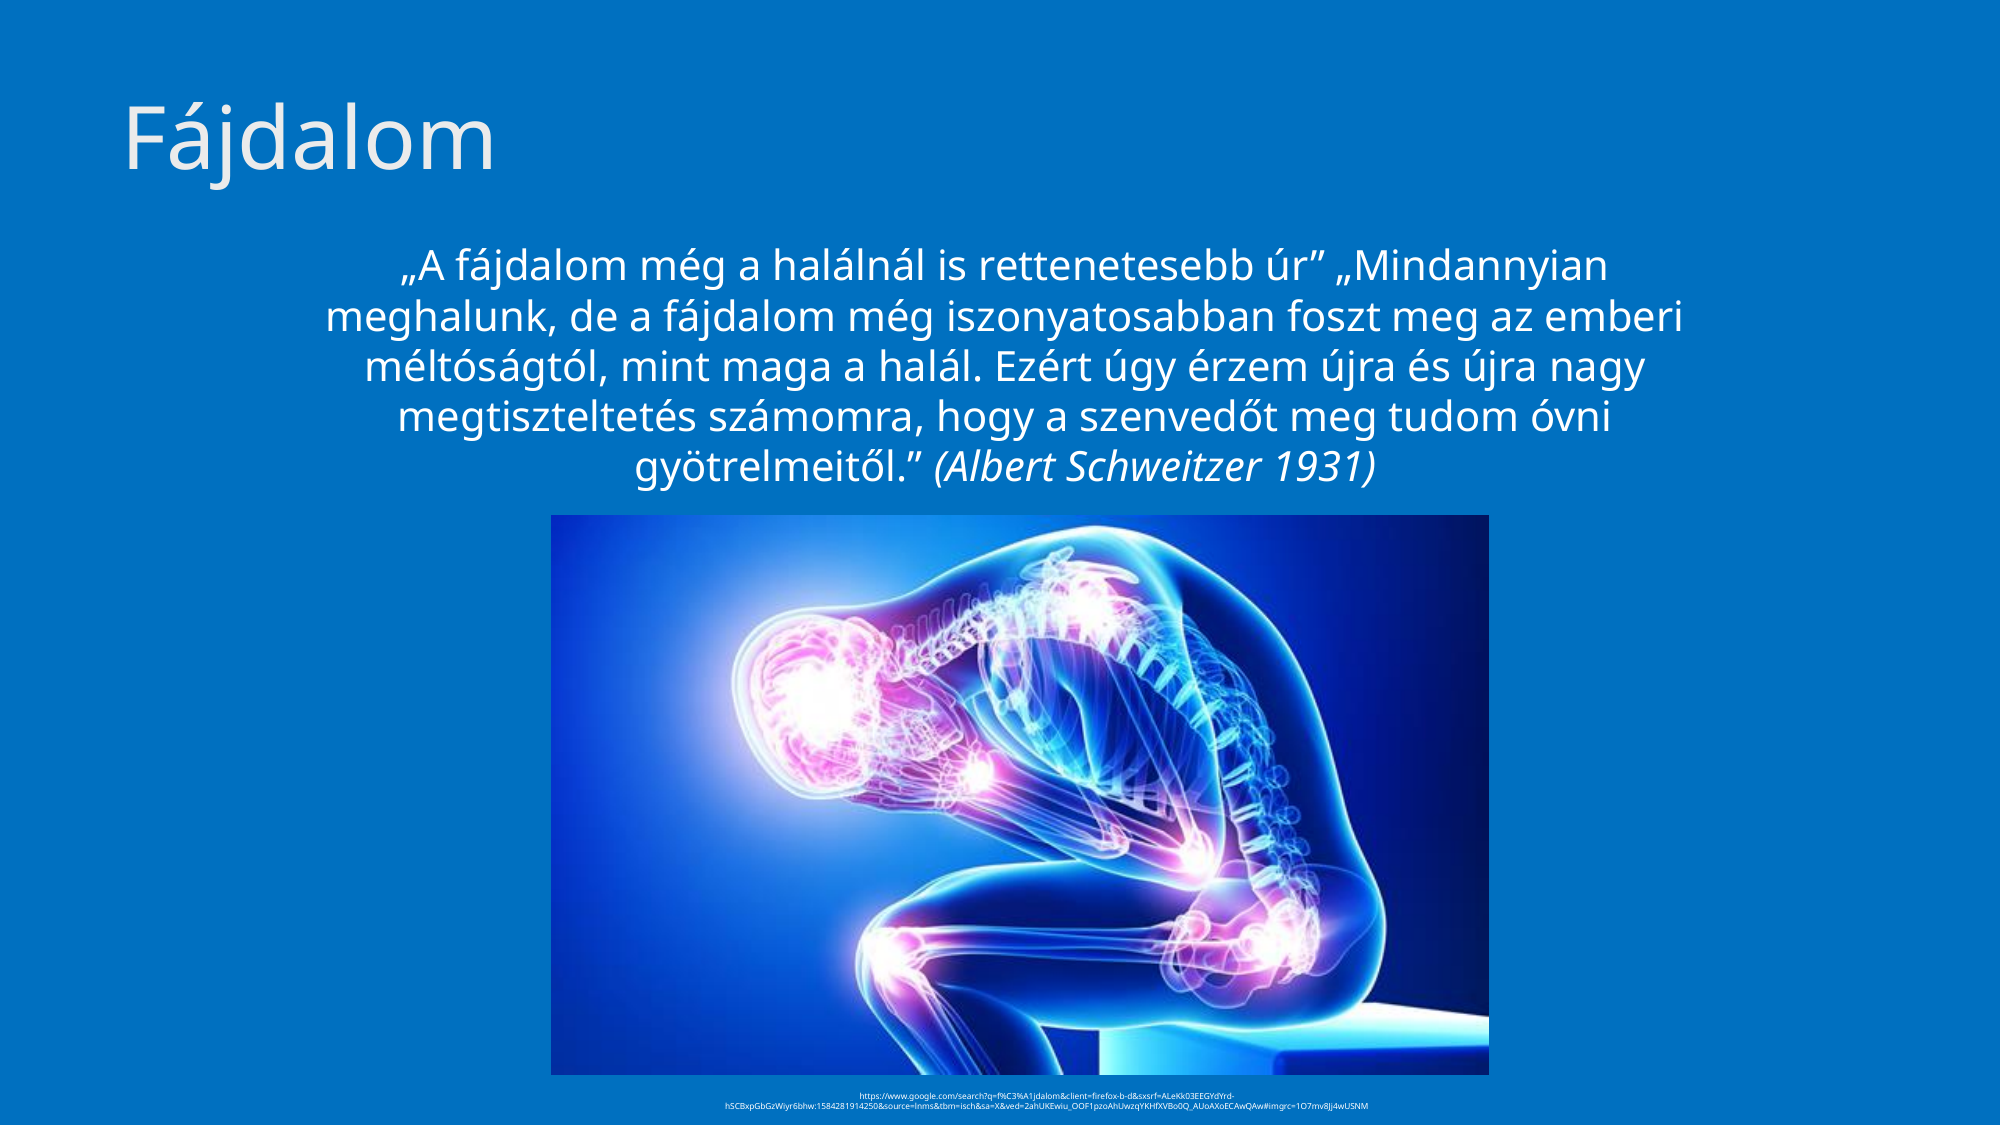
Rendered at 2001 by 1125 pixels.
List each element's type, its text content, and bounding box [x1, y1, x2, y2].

text_box https://www.google.com/search?q=f%C3%A1jdalom&client=firefox-b-d&sxsrf=ALeKk03EEGYdYrd-hSCBxpGbGzWiyr6bhw:1584281914250&source=lnms&tbm=isch&sa=X&ved=2ahUKEwiu_OOF1pzoAhUwzqYKHfXVBo0Q_AUoAXoECAwQAw#imgrc=1O7mv8Jj4wUSNM [645, 1084, 1449, 1119]
picture [550, 514, 1489, 1075]
title Fájdalom [106, 74, 1649, 304]
list „A fájdalom még a halálnál is rettenetesebb úr” „Mindannyian meghalunk, de a fájdalom még iszonyatosabban foszt meg az emberi méltóságtól, mint maga a halál. Ezért úgy érzem újra és újra nagy megtiszteltetés számomra, hogy a szenvedőt meg tudom óvni gyötrelmeitől.” (Albert Schweitzer 1931) [291, 231, 1720, 1043]
